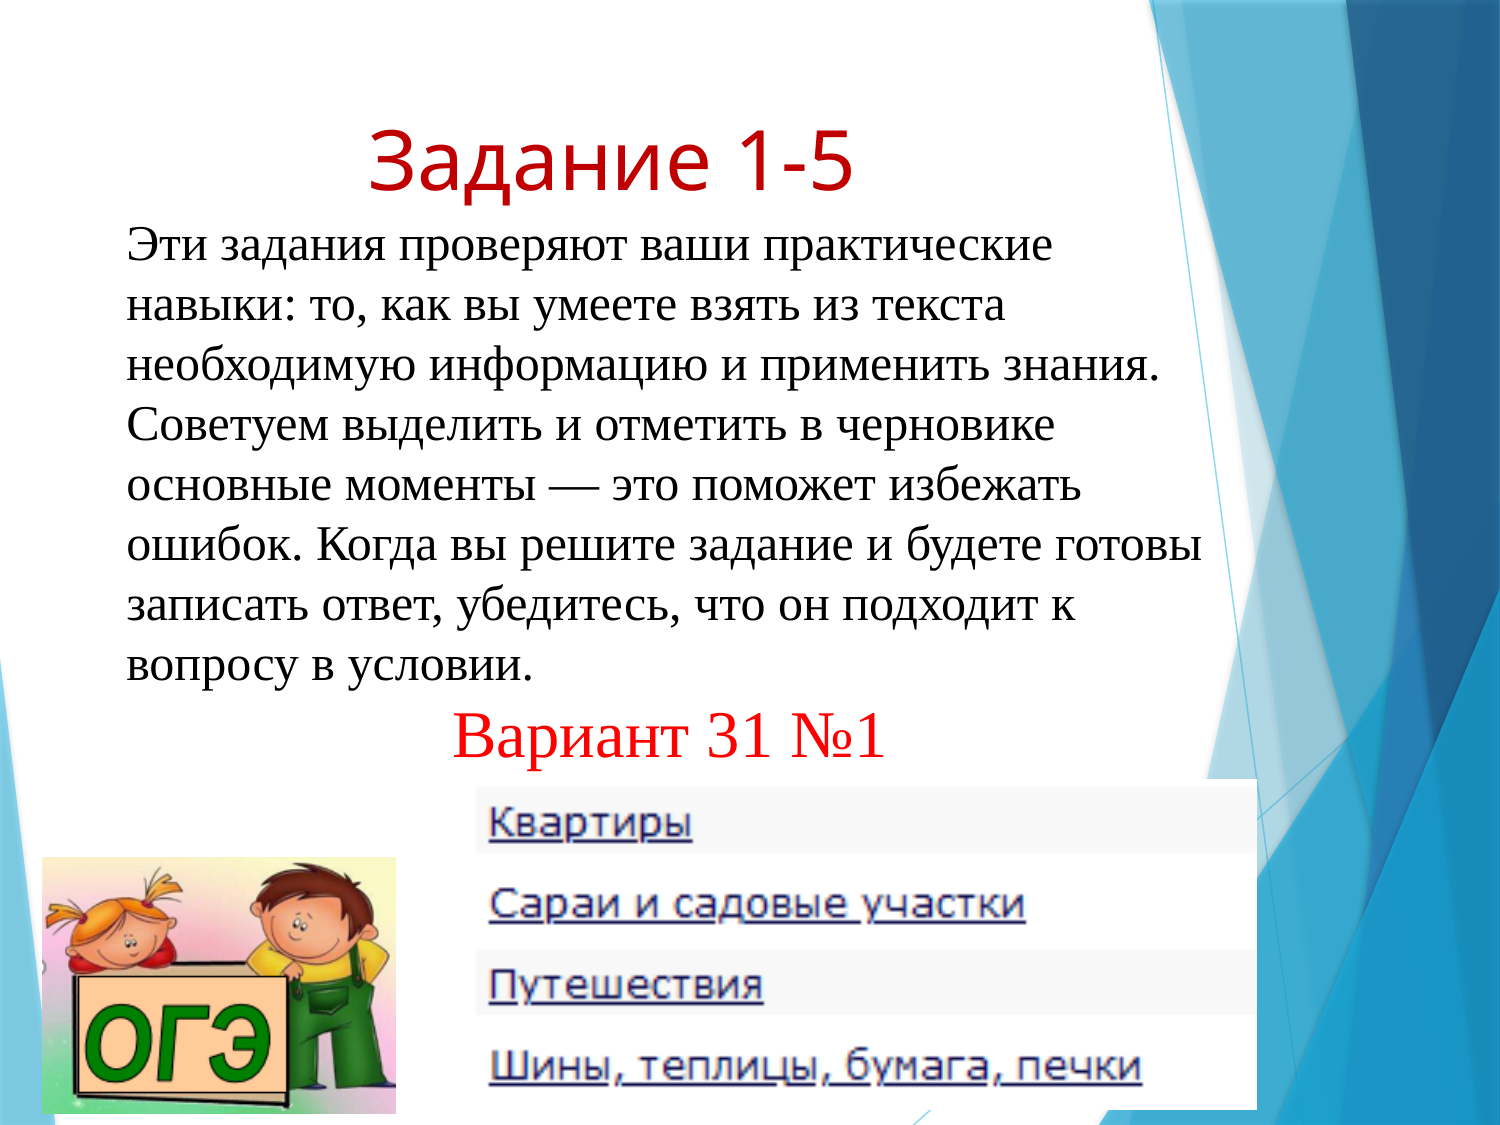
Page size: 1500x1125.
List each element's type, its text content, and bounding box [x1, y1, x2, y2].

title Задание 1-5 [83, 99, 1141, 317]
text_box Эти задания проверяют ваши практические навыки: то, как вы умеете взять из текста необходимую информацию и применить знания. Советуем выделить и отметить в черновике основные моменты — это поможет избежать ошибок. Когда вы решите задание и будете готовы записать ответ, убедитесь, что он подходит к вопросу в условии. Вариант 31 №1 [111, 203, 1229, 778]
picture [463, 779, 1258, 1111]
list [42, 856, 397, 1114]
